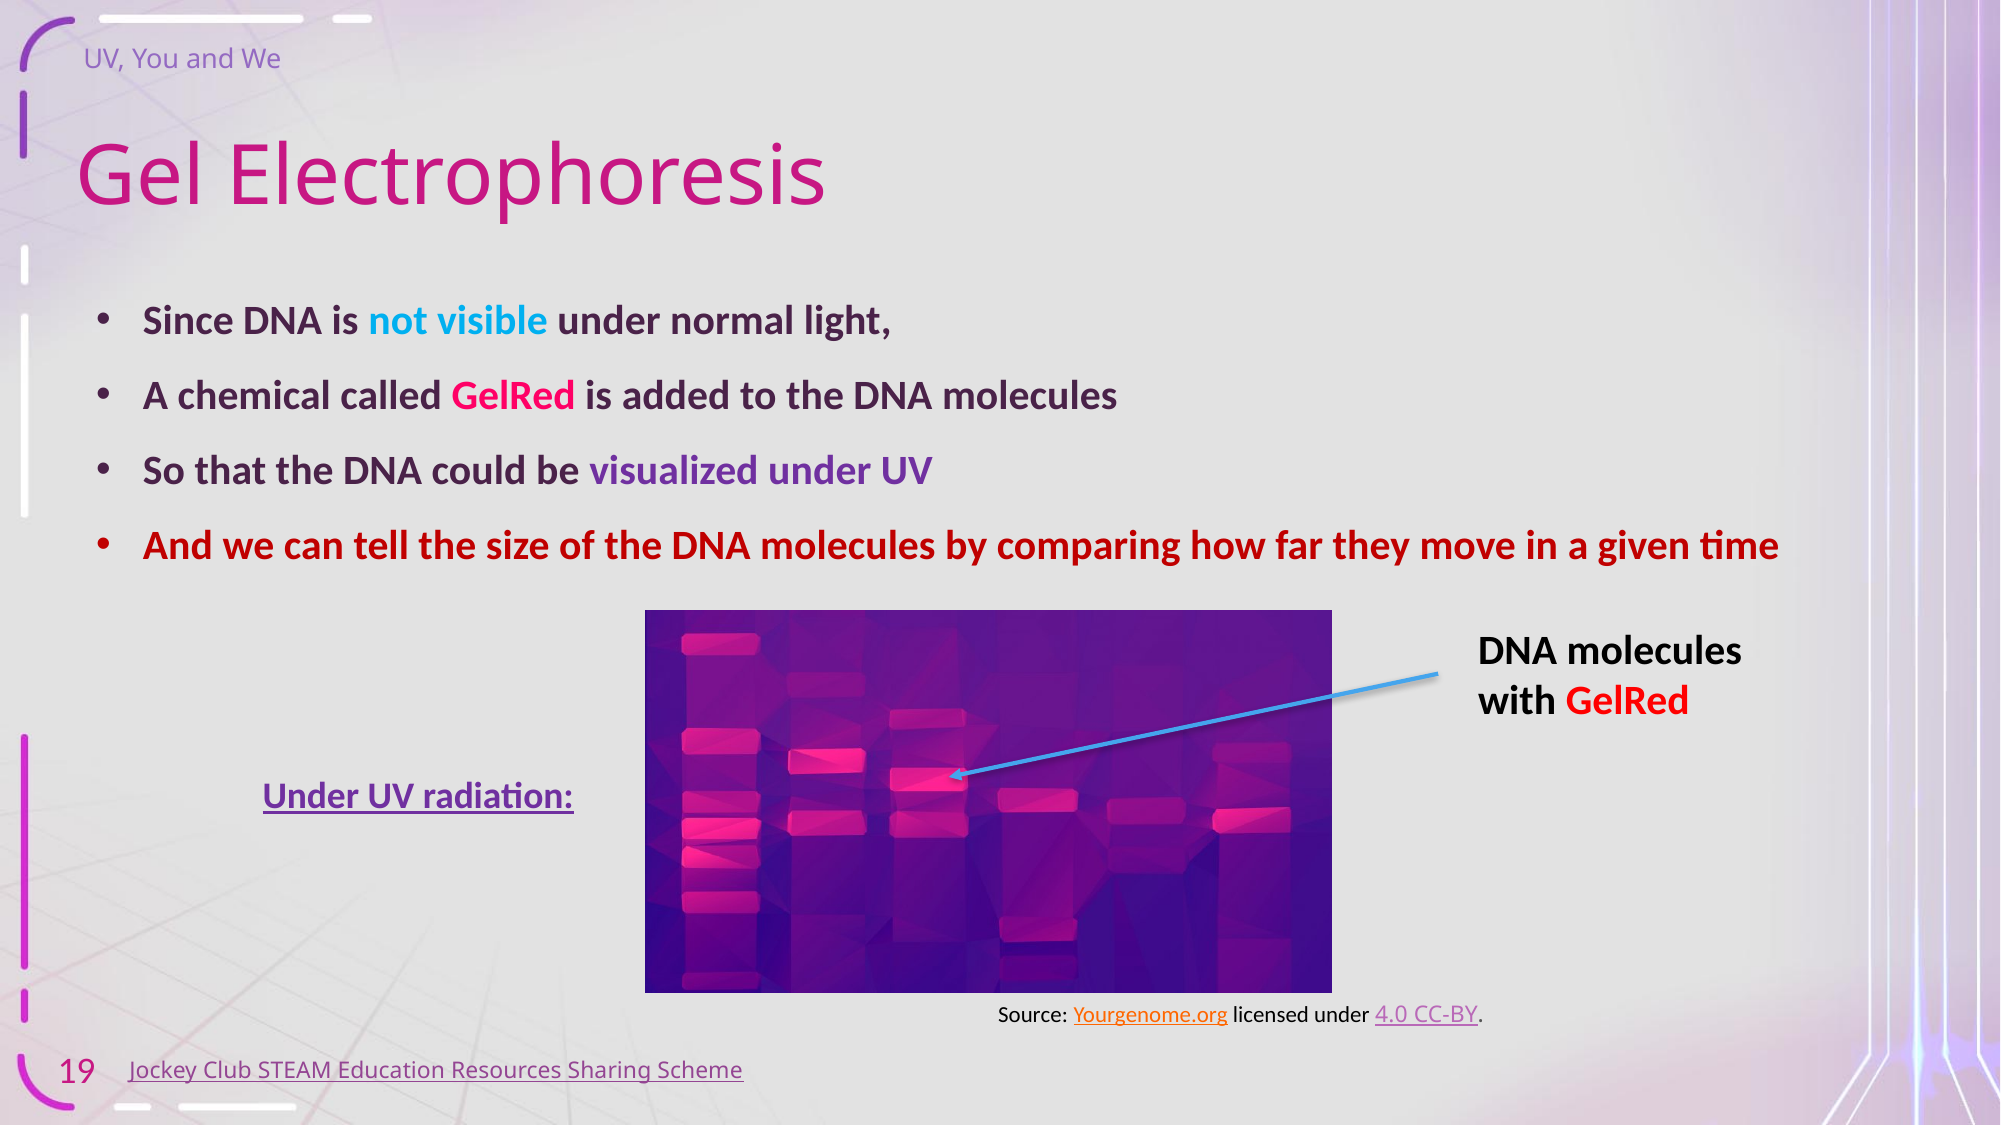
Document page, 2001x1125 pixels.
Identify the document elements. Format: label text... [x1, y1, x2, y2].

text_box Source: Yourgenome.org licensed under 4.0 CC-BY. [983, 991, 1652, 1038]
title Gel Electrophoresis [61, 63, 1571, 279]
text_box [948, 673, 1439, 778]
text_box DNA molecules with GelRed [1463, 615, 1767, 731]
text_box Under UV radiation: [247, 763, 589, 824]
picture [0, 0, 2001, 1125]
text_box Since DNA is not visible under normal light, A chemical called GelRed is added to the DNA molecules So that the DNA could be visualized under UV And we can tell the size of the DNA molecules by comparing how far they move in a given time [81, 260, 1896, 576]
